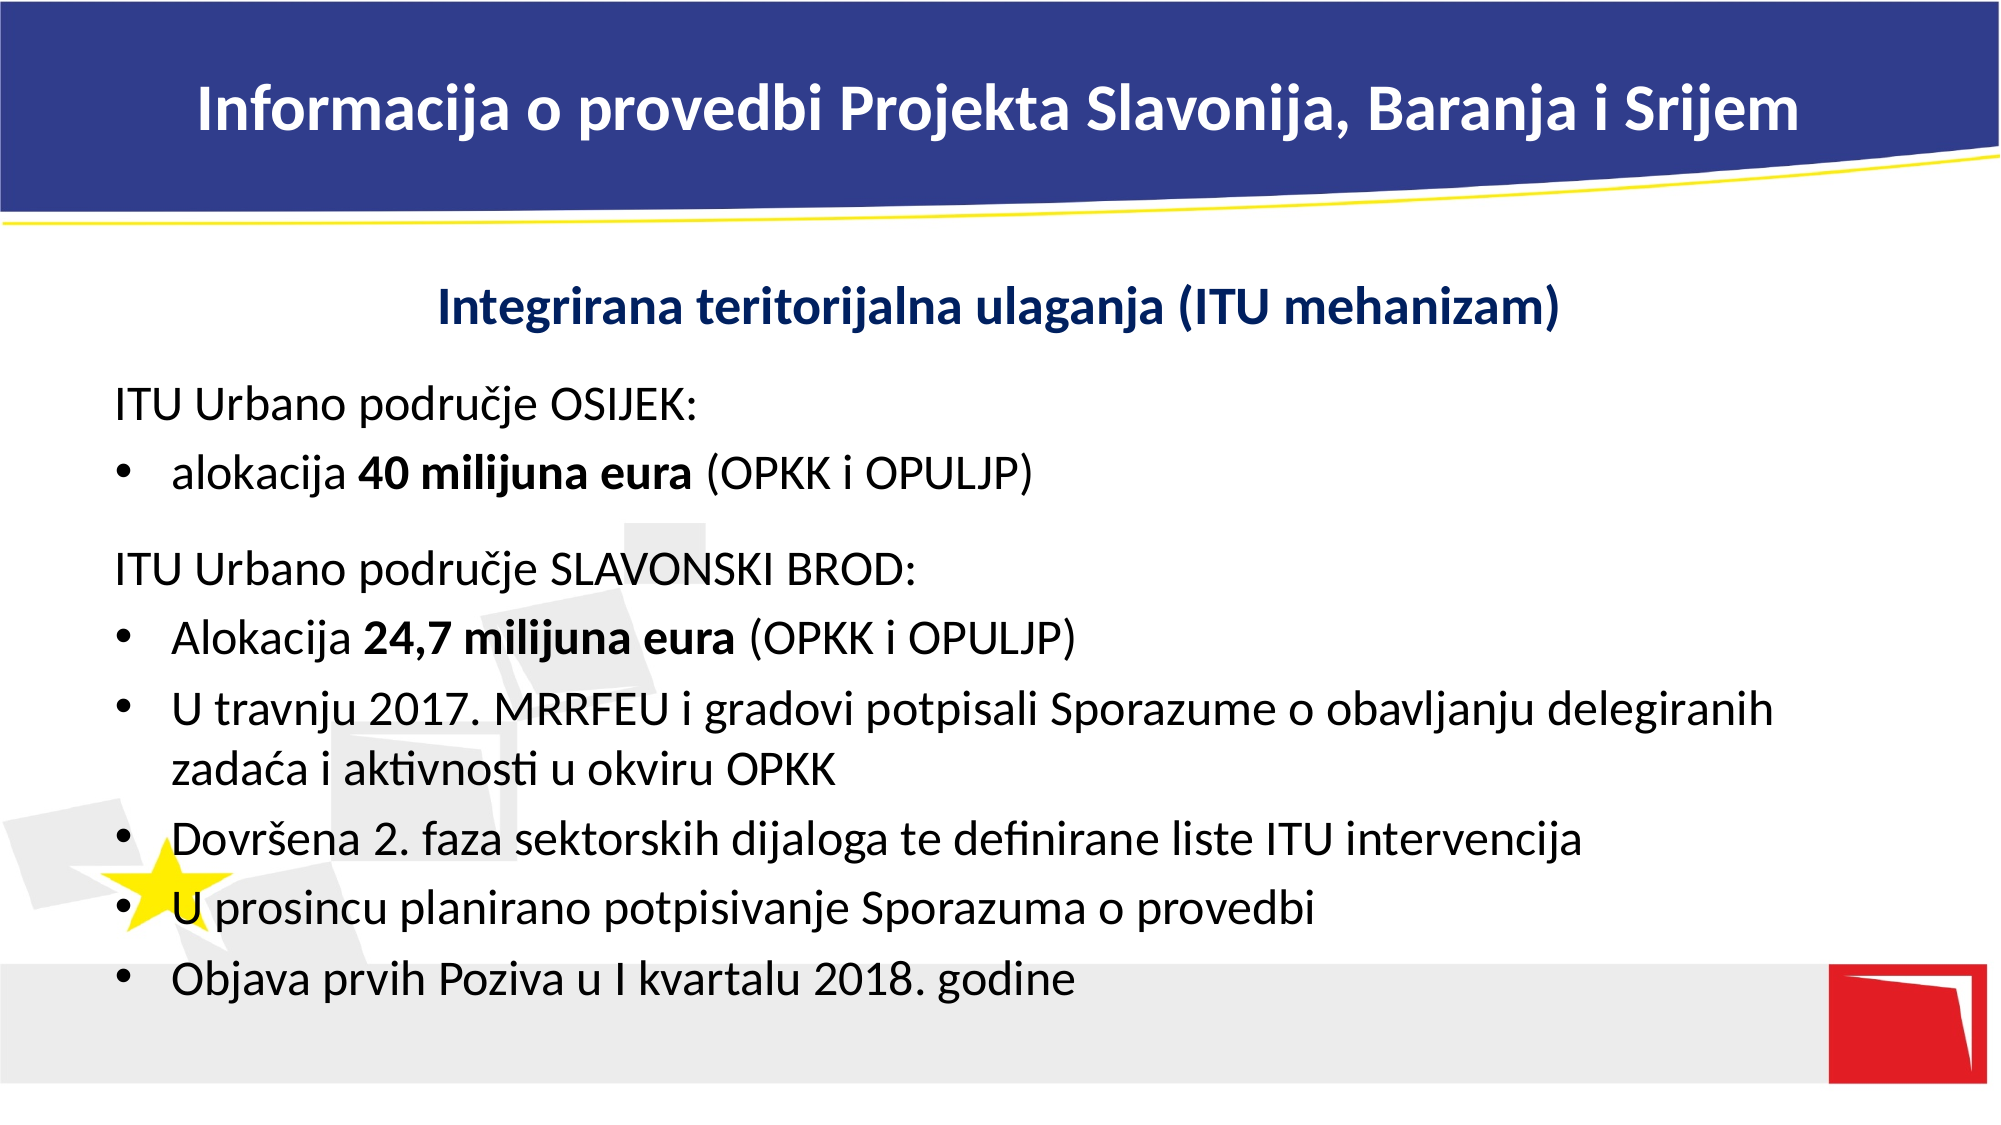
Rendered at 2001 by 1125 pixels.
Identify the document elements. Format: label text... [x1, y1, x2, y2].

list Integrirana teritorijalna ulaganja (ITU mehanizam) ITU Urbano područje OSIJEK: alokacija 40 milijuna eura (OPKK i OPULJP) ITU Urbano područje SLAVONSKI BROD: Alokacija 24,7 milijuna eura (OPKK i OPULJP) U travnju 2017. MRRFEU i gradovi potpisali Sporazume o obavljanju delegiranih zadaća i aktivnosti u okviru OPKK Dovršena 2. faza sektorskih dijaloga te definirane liste ITU intervencija U prosincu planirano potpisivanje Sporazuma o provedbi Objava prvih Poziva u I kvartalu 2018. godine [99, 262, 1900, 1073]
title Informacija o provedbi Projekta Slavonija, Baranja i Srijem [99, 35, 1900, 173]
picture [0, 0, 2001, 1125]
